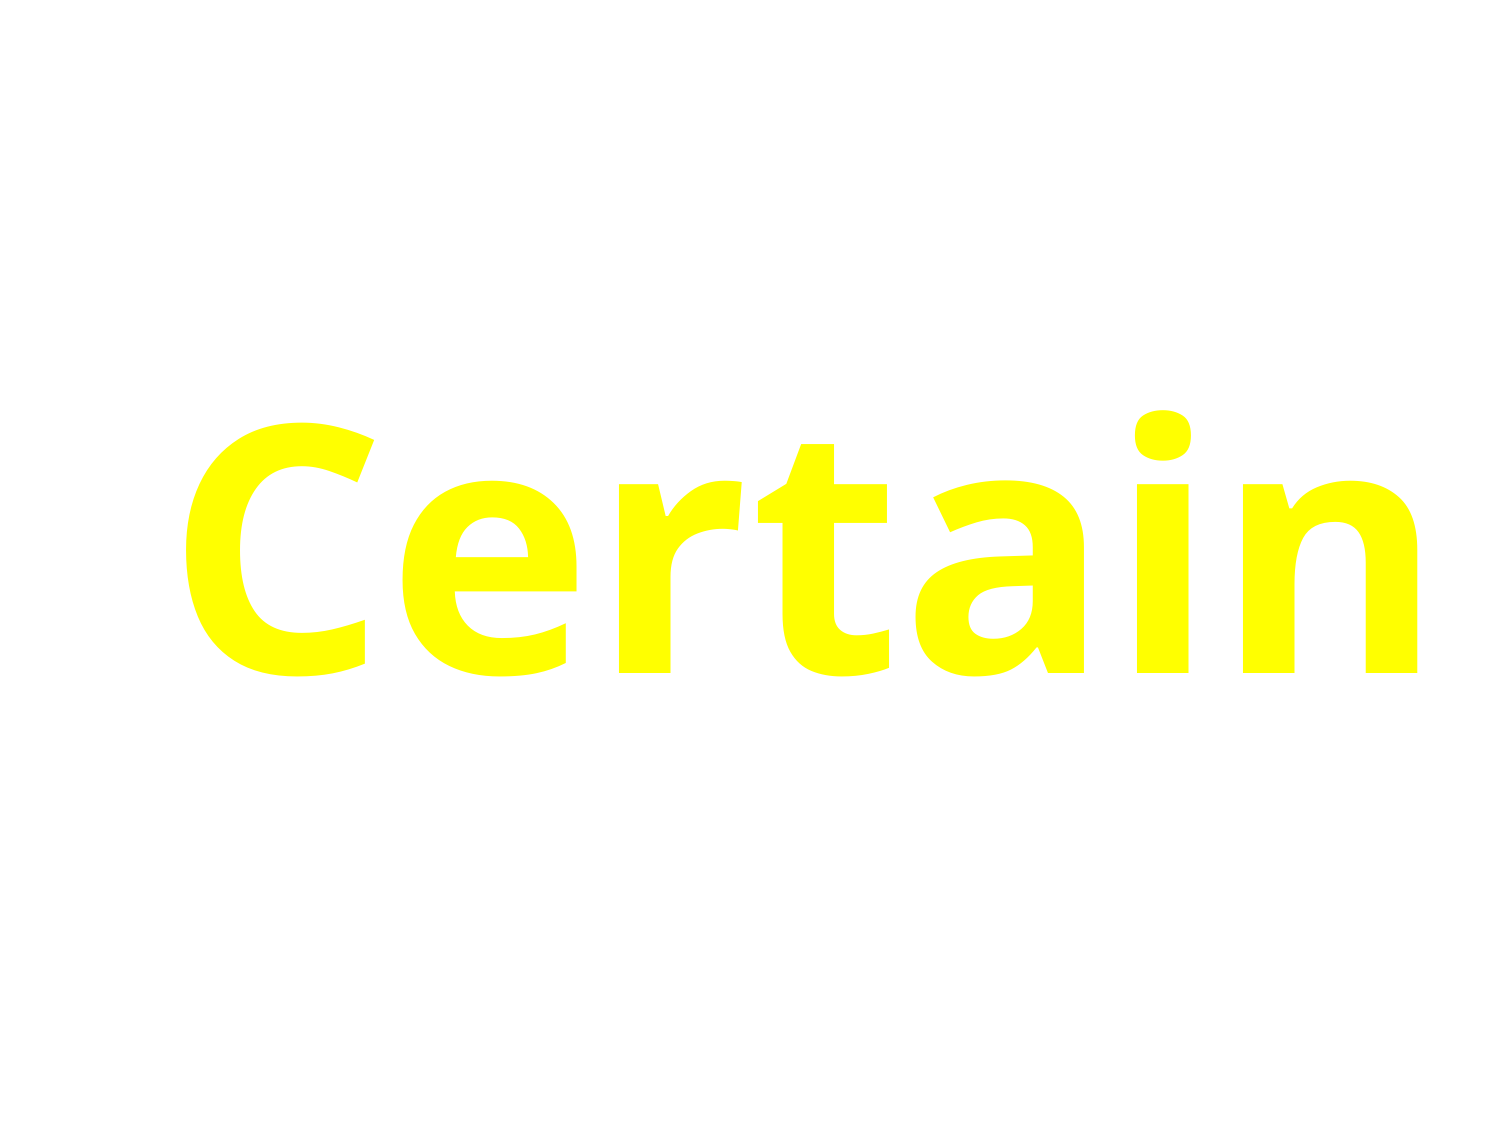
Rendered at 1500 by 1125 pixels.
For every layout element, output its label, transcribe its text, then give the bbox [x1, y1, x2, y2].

text_box Certain [137, 320, 1475, 750]
